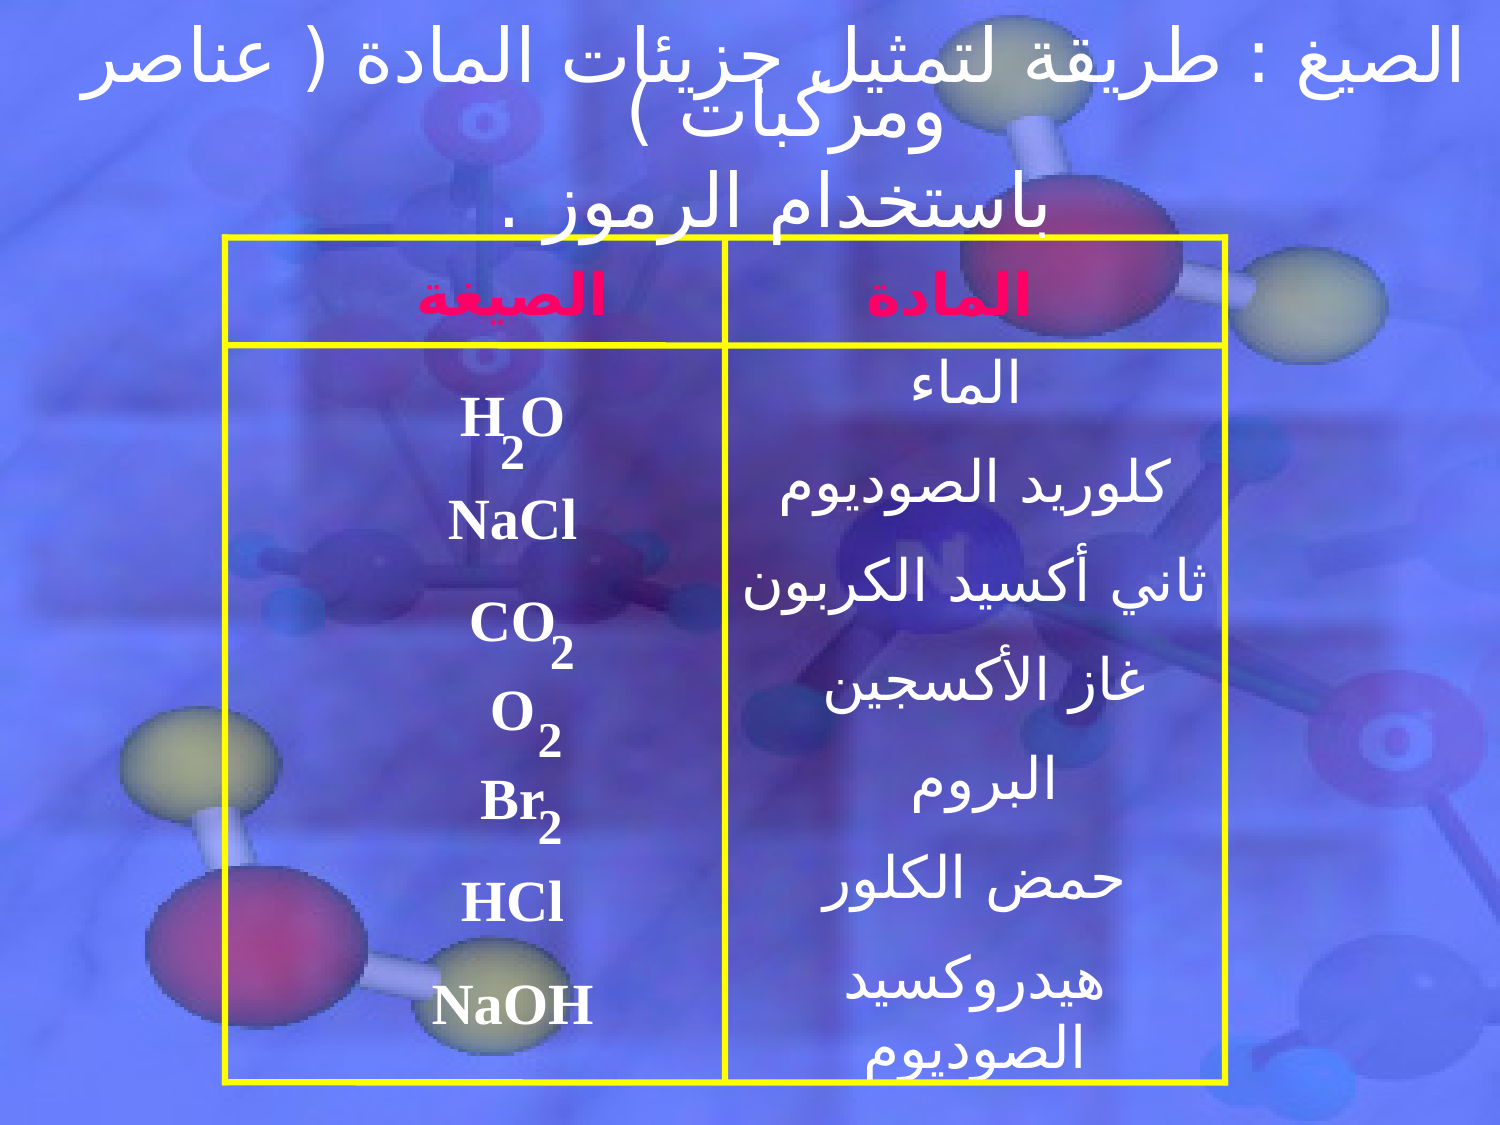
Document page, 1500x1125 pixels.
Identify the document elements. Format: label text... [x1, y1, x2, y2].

picture [0, 0, 1500, 1125]
text_box الصيغ : طريقة لتمثيل جزيئات المادة ( عناصر ومركبات ) باستخدام الرموز . [50, 31, 1500, 246]
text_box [224, 237, 1225, 1088]
